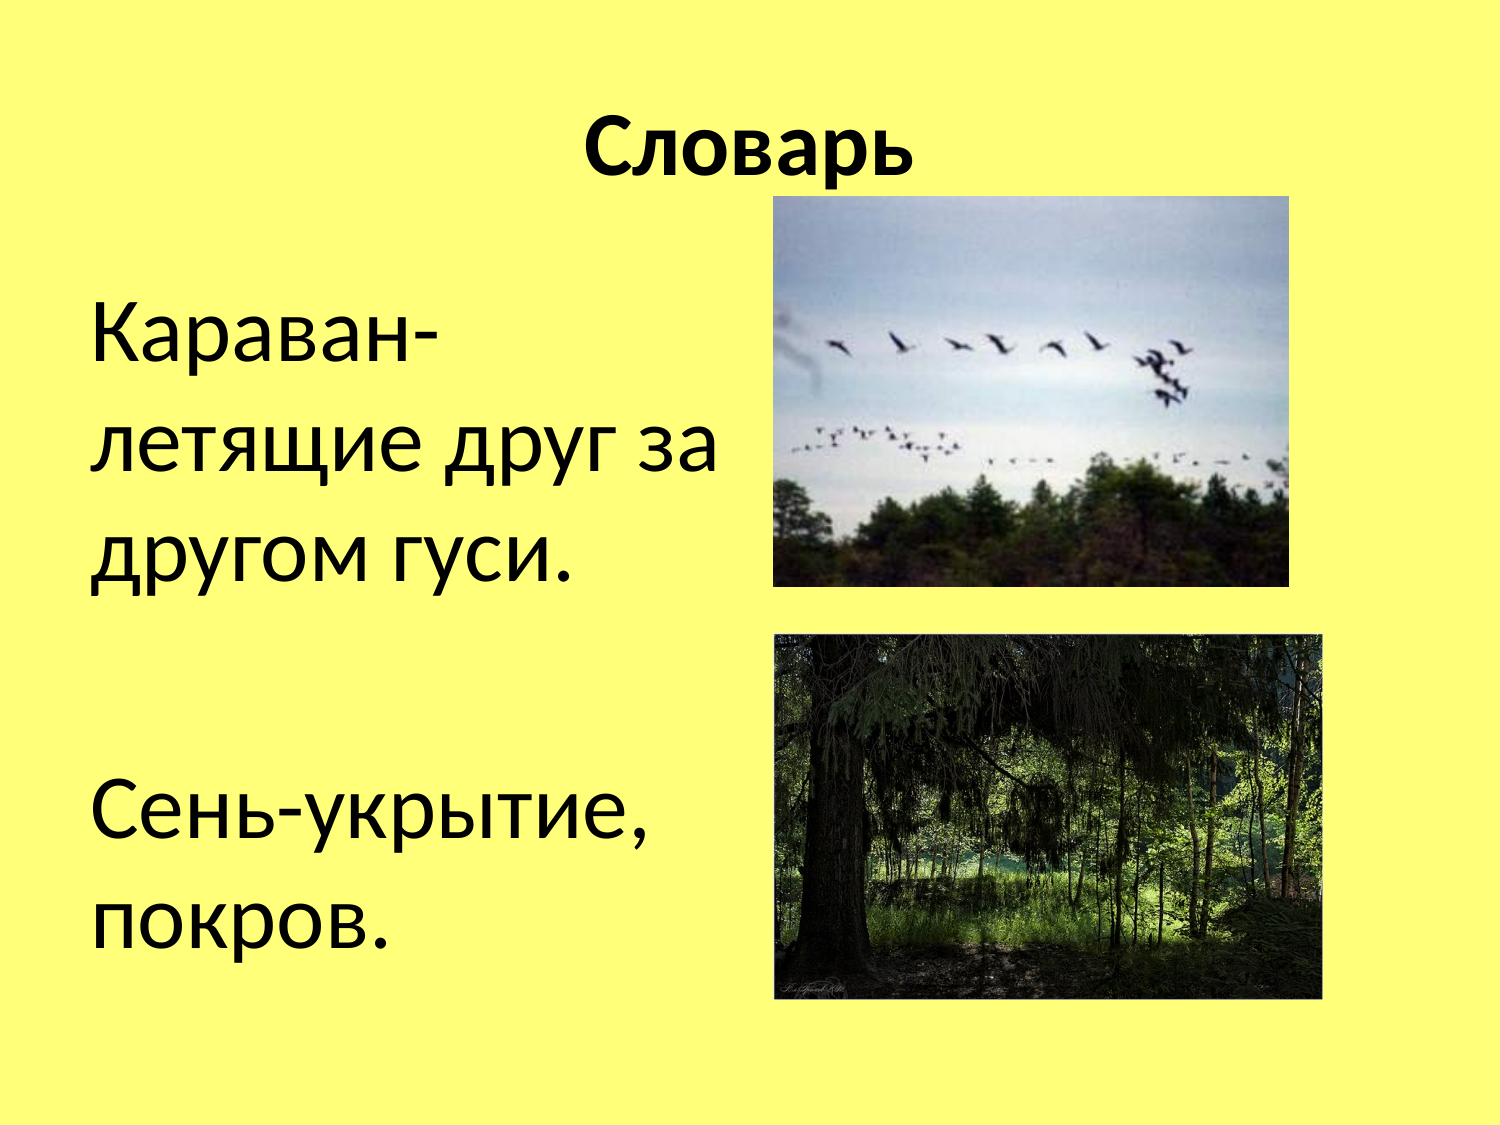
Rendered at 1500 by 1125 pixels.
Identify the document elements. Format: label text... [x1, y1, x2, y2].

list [773, 196, 1289, 587]
title Словарь [75, 45, 1425, 233]
list Караван-летящие друг за другом гуси. Сень-укрытие, покров. [75, 262, 786, 1005]
picture [773, 633, 1323, 1000]
